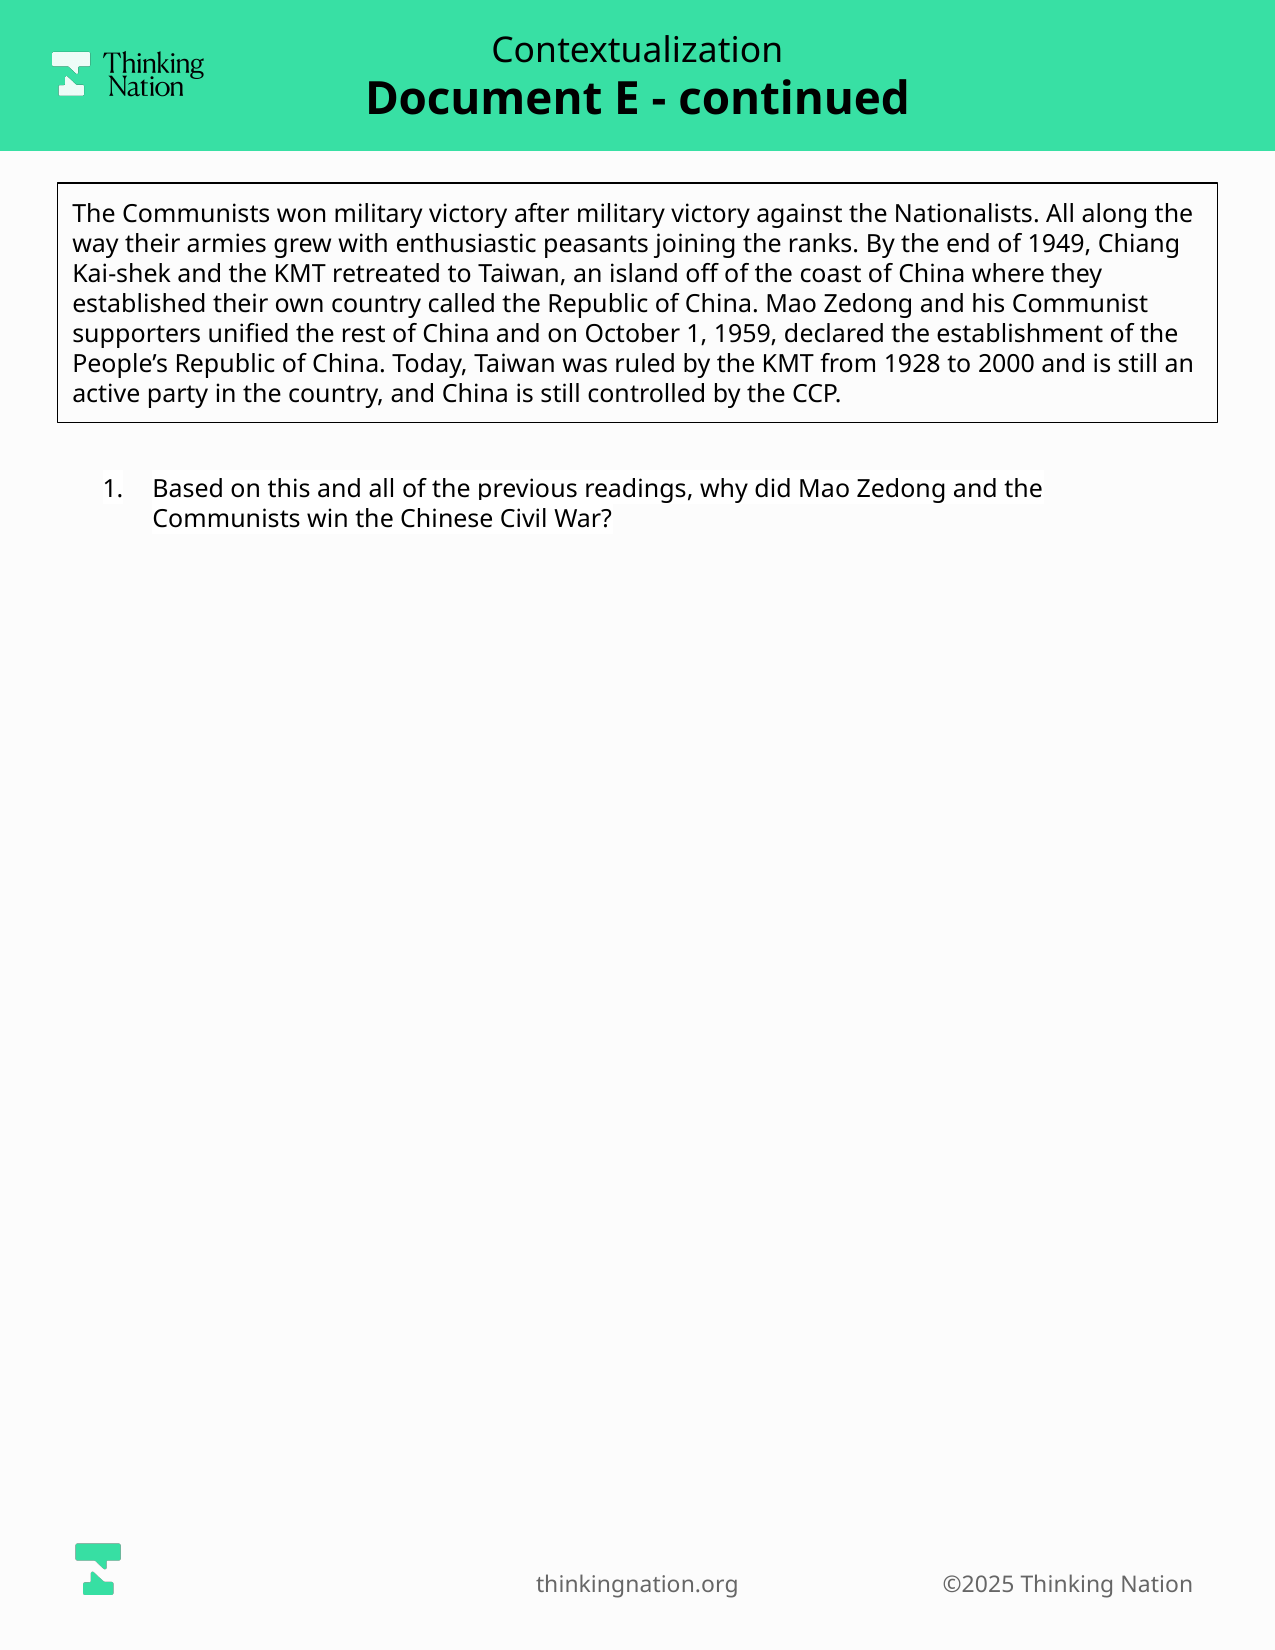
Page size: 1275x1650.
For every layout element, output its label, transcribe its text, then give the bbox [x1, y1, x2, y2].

text_box thinkingnation.org [486, 1553, 789, 1605]
text_box The Communists won military victory after military victory against the Nationalists. All along the way their armies grew with enthusiastic peasants joining the ranks. By the end of 1949, Chiang Kai-shek and the KMT retreated to Taiwan, an island off of the coast of China where they established their own country called the Republic of China. Mao Zedong and his Communist supporters unified the rest of China and on October 1, 1959, declared the establishment of the People’s Republic of China. Today, Taiwan was ruled by the KMT from 1928 to 2000 and is still an active party in the country, and China is still controlled by the CCP. [57, 182, 1218, 423]
text_box Contextualization Document E - continued [0, 0, 1275, 151]
text_box Based on this and all of the previous readings, why did Mao Zedong and the Communists win the Chinese Civil War? [62, 457, 1210, 1526]
picture [62, 1533, 134, 1605]
picture [35, 37, 210, 110]
text_box ©2025 Thinking Nation [907, 1553, 1210, 1605]
